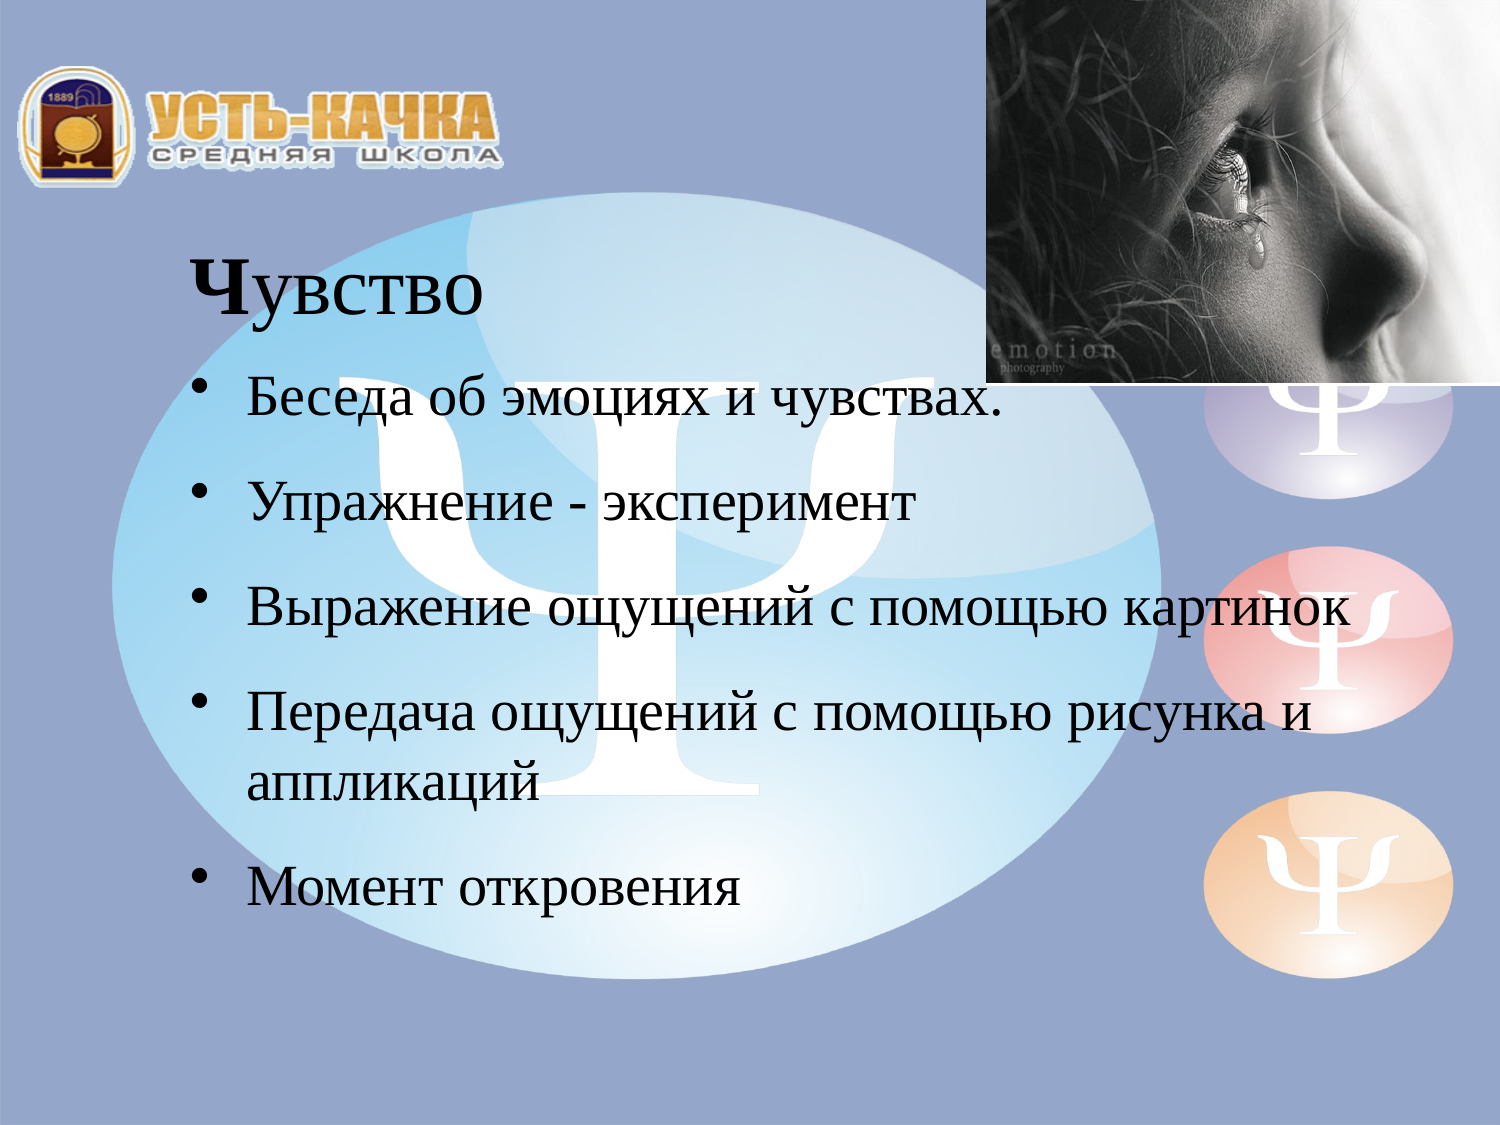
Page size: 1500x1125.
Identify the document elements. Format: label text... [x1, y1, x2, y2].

picture [17, 66, 505, 189]
list Беседа об эмоциях и чувствах. Упражнение - эксперимент Выражение ощущений с помощью картинок Передача ощущений с помощью рисунка и аппликаций Момент откровения [174, 349, 1376, 1083]
title Чувство [174, 192, 980, 339]
picture [985, 0, 1500, 386]
